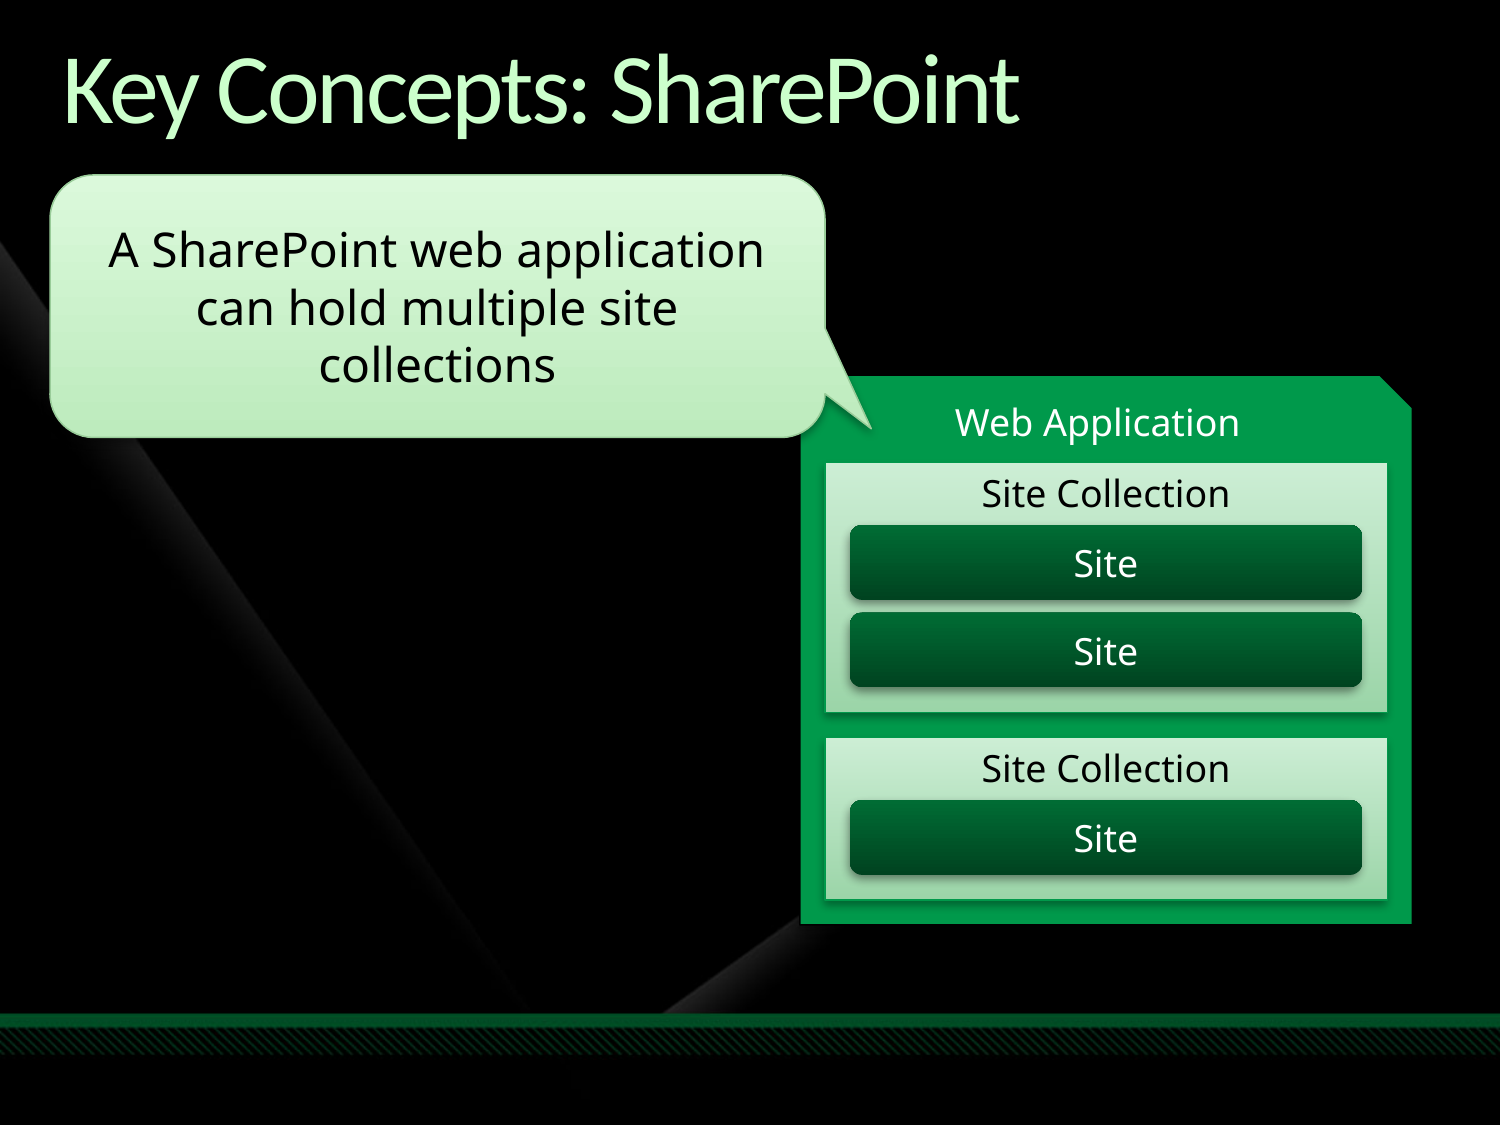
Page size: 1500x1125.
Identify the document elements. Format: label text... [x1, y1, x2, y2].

text_box Site [849, 612, 1363, 688]
text_box Site Collection [824, 737, 1388, 901]
picture [0, 0, 1500, 1125]
text_box Site [849, 524, 1363, 600]
title Key Concepts: SharePoint [62, 37, 1438, 147]
text_box Web Application [799, 374, 1414, 926]
text_box Site [849, 799, 1363, 875]
text_box A SharePoint web application can hold multiple site collections [49, 174, 872, 439]
text_box Site Collection [824, 462, 1388, 713]
